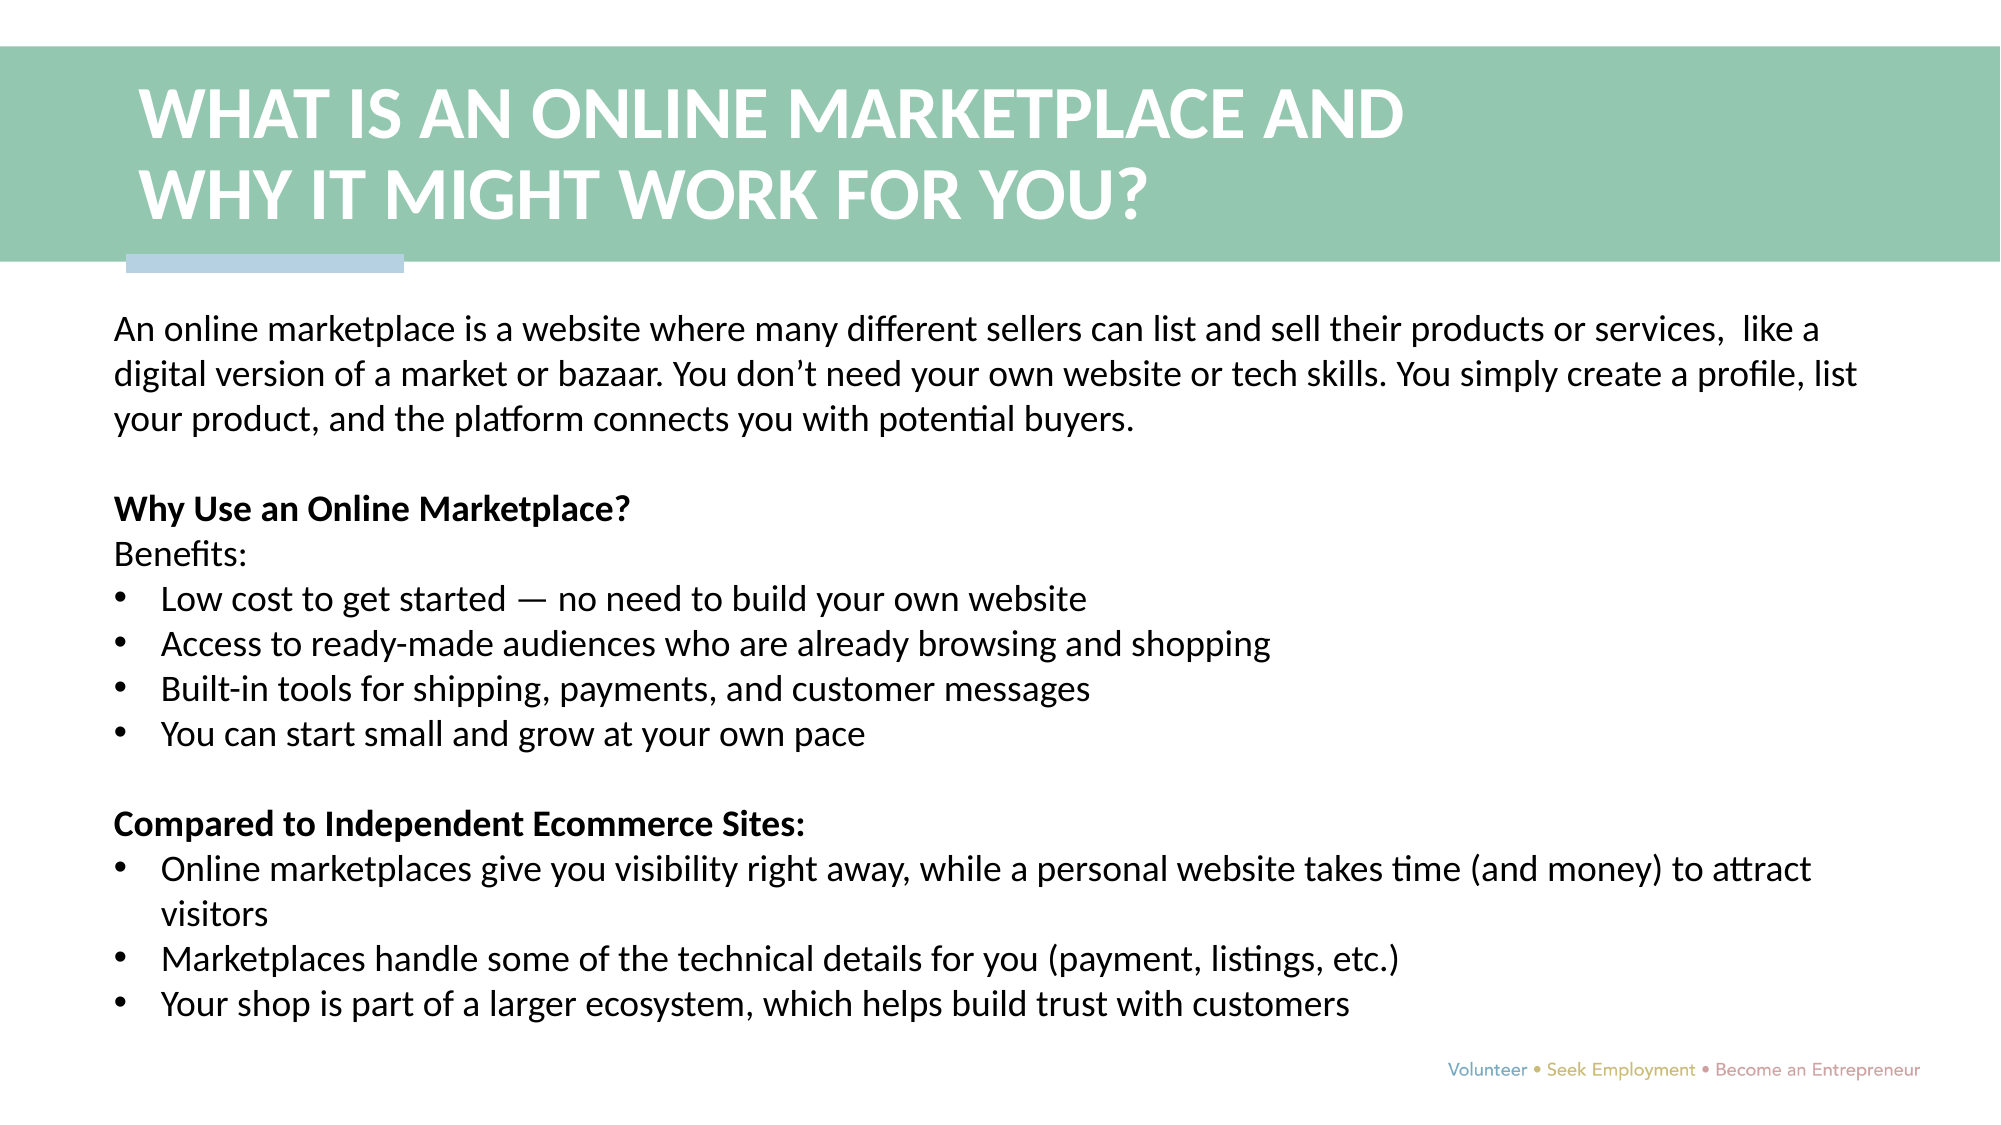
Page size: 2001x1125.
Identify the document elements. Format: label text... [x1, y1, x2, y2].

picture [1418, 1046, 1971, 1103]
text_box An online marketplace is a website where many different sellers can list and sell their products or services, like a digital version of a market or bazaar. You don’t need your own website or tech skills. You simply create a profile, list your product, and the platform connects you with potential buyers. Why Use an Online Marketplace? Benefits: Low cost to get started — no need to build your own website Access to ready-made audiences who are already browsing and shopping Built-in tools for shipping, payments, and customer messages You can start small and grow at your own pace Compared to Independent Ecommerce Sites: Online marketplaces give you visibility right away, while a personal website takes time (and money) to attract visitors Marketplaces handle some of the technical details for you (payment, listings, etc.) Your shop is part of a larger ecosystem, which helps build trust with customers [99, 296, 1901, 1032]
list WHAT IS AN ONLINE MARKETPLACE AND WHY IT MIGHT WORK FOR YOU? [123, 62, 1522, 247]
